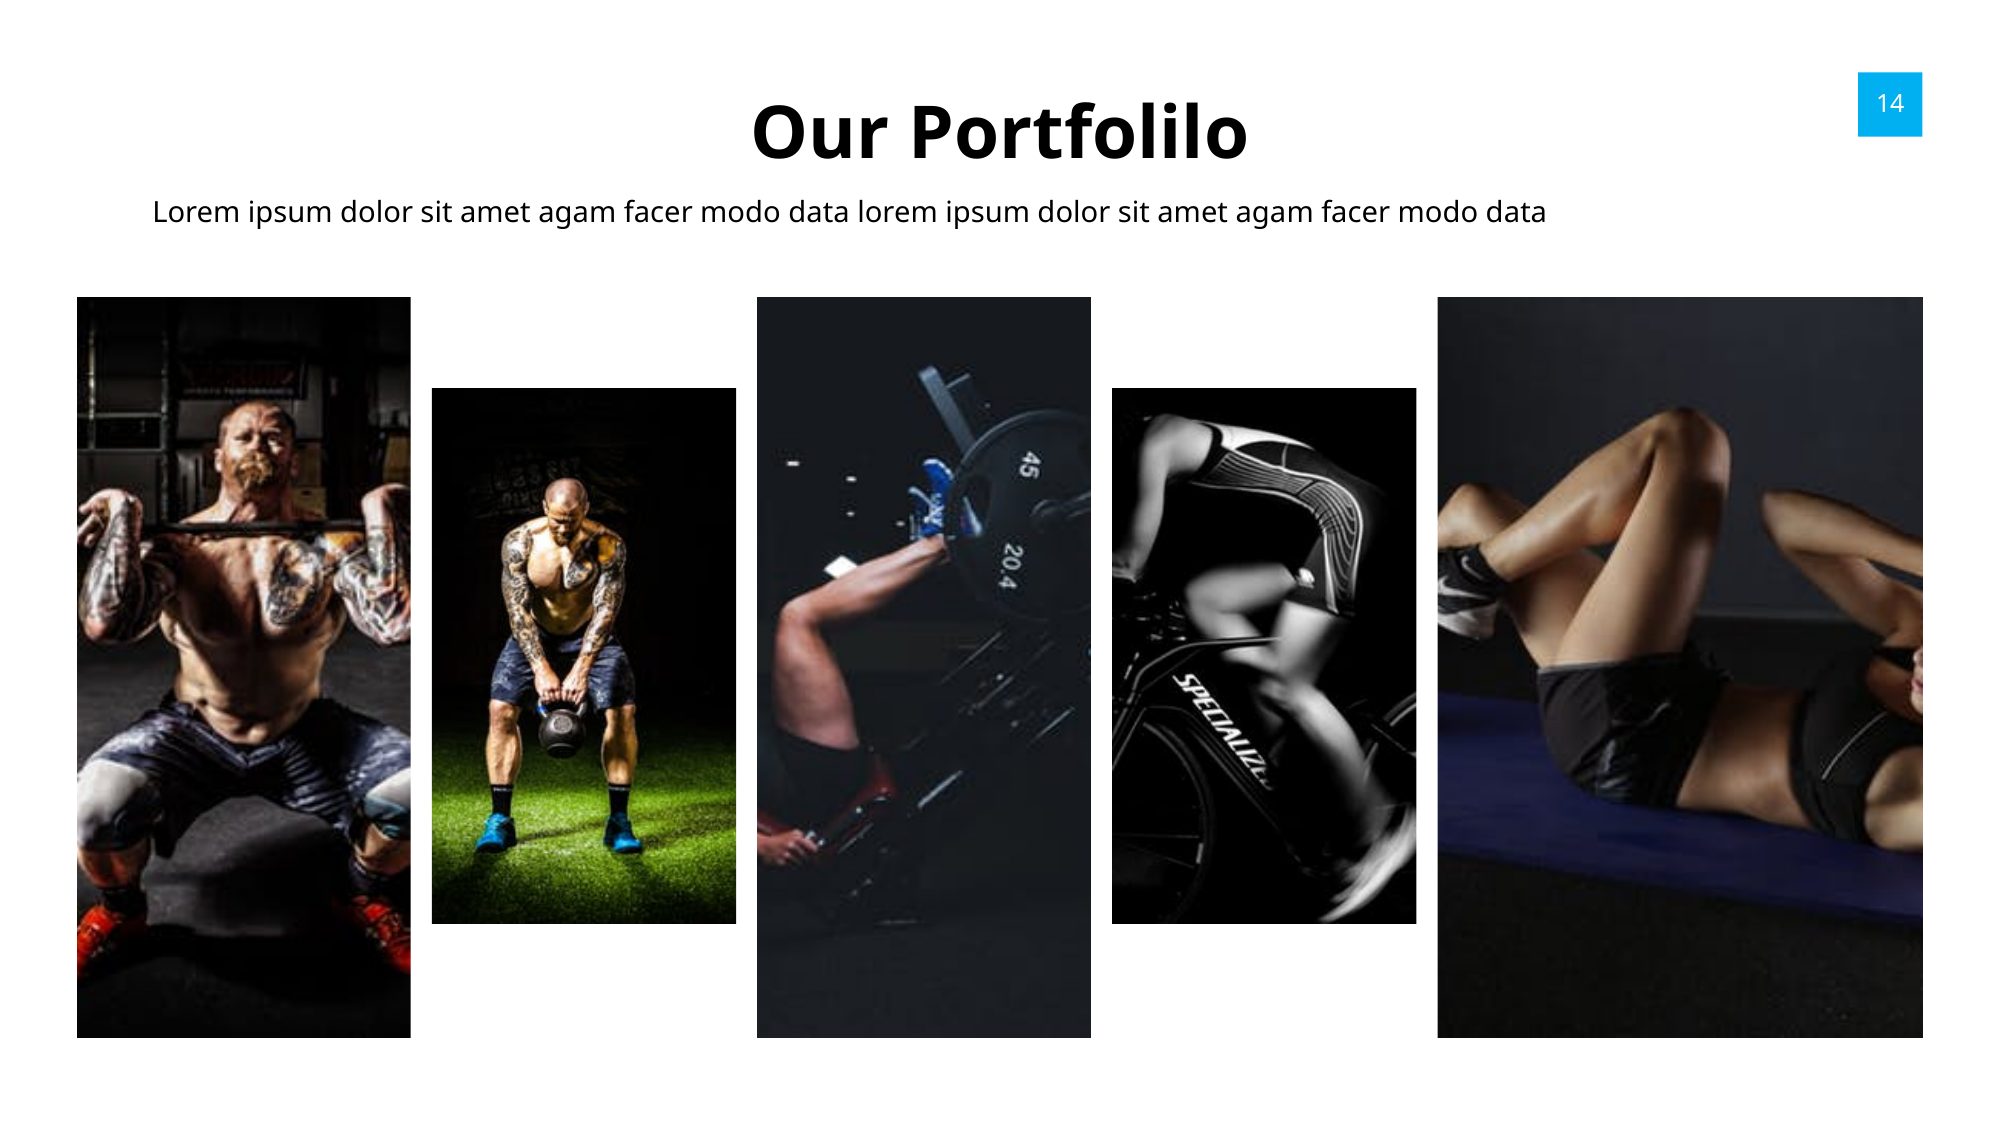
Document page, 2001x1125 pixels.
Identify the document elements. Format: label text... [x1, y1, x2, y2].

picture [1437, 297, 1923, 1038]
picture [1112, 388, 1417, 924]
picture [431, 388, 737, 924]
picture [76, 297, 411, 1038]
picture [757, 297, 1091, 1038]
slide_number 14 [1863, 78, 1927, 130]
title Our Portfolilo [137, 78, 1863, 191]
subtitle Lorem ipsum dolor sit amet agam facer modo data lorem ipsum dolor sit amet agam facer modo data [137, 191, 1863, 227]
